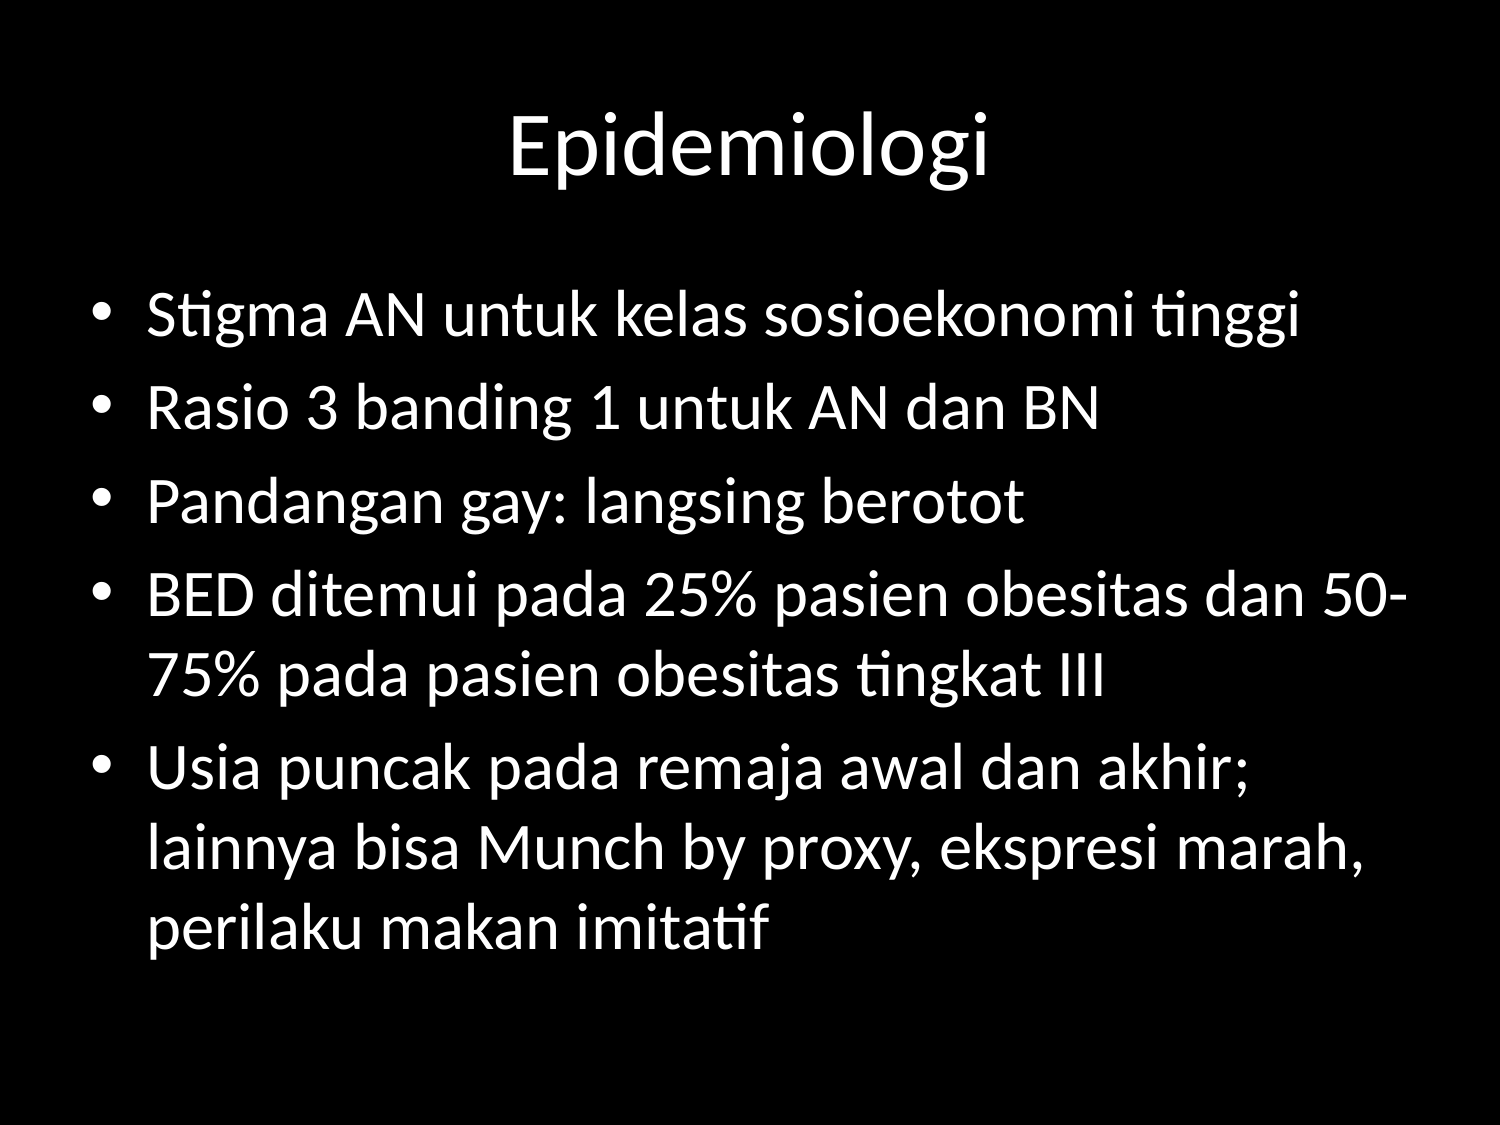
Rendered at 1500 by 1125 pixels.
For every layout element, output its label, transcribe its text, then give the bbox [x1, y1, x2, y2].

list Stigma AN untuk kelas sosioekonomi tinggi Rasio 3 banding 1 untuk AN dan BN Pandangan gay: langsing berotot BED ditemui pada 25% pasien obesitas dan 50-75% pada pasien obesitas tingkat III Usia puncak pada remaja awal dan akhir; lainnya bisa Munch by proxy, ekspresi marah, perilaku makan imitatif [75, 262, 1425, 1005]
title Epidemiologi [75, 45, 1425, 233]
